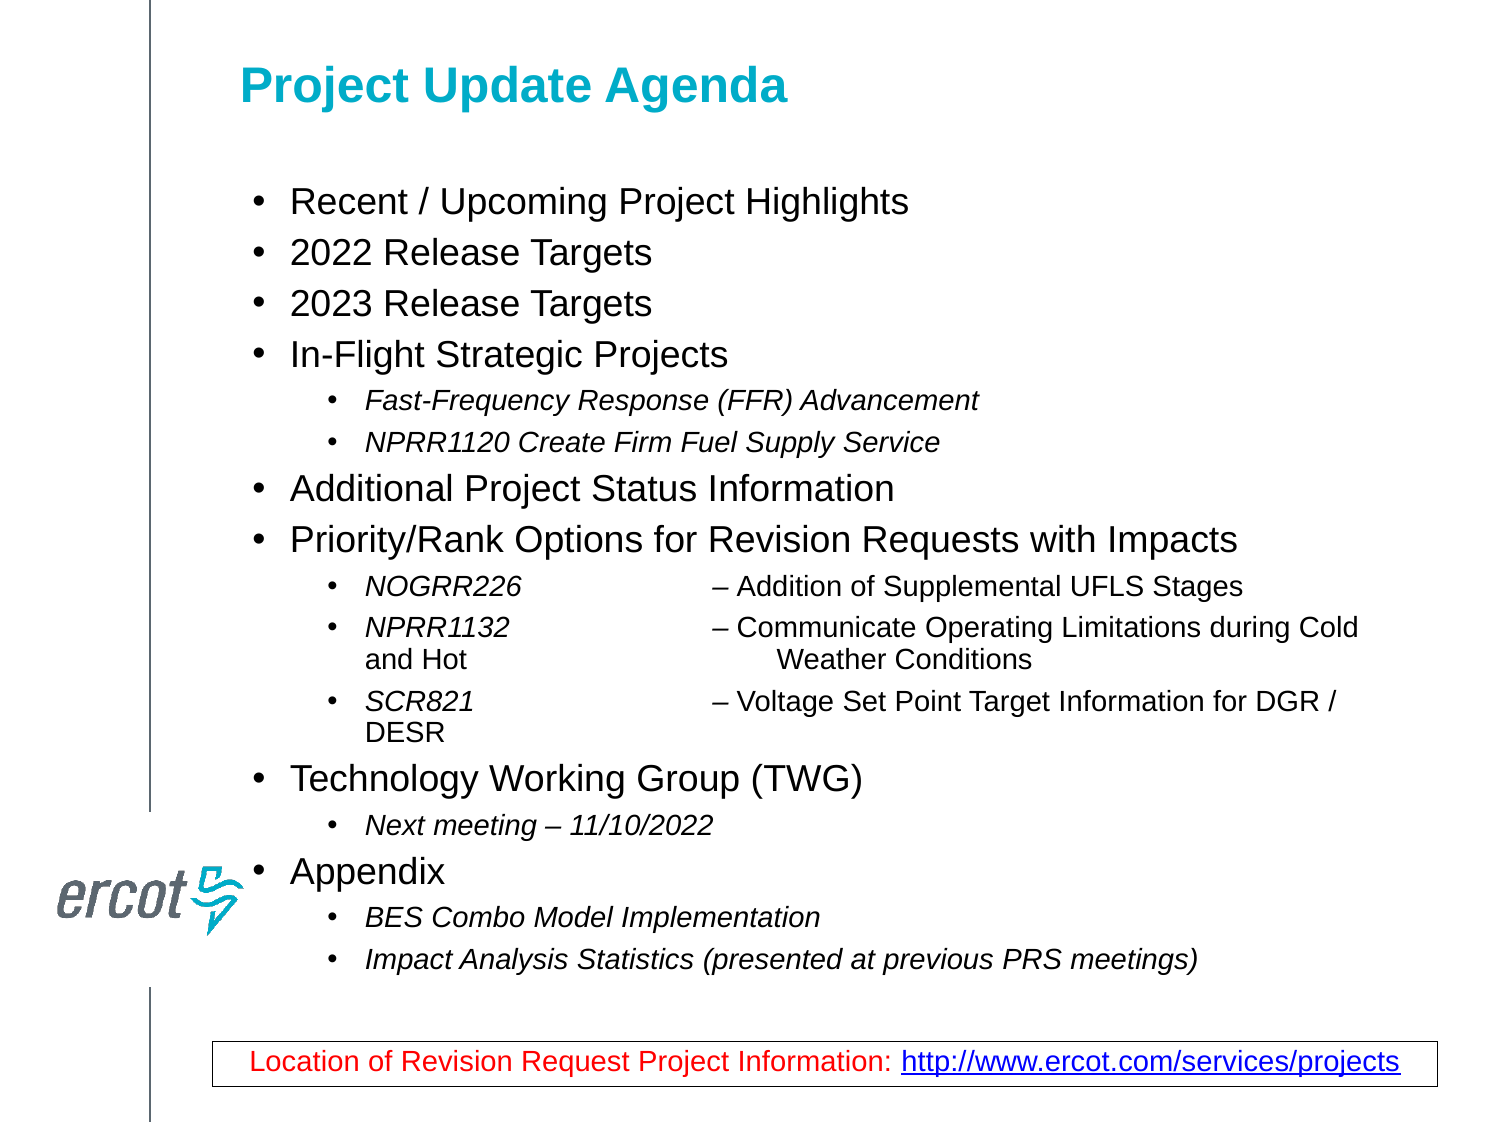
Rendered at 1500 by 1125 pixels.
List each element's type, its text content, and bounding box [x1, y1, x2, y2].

list Recent / Upcoming Project Highlights 2022 Release Targets 2023 Release Targets In-Flight Strategic Projects Fast-Frequency Response (FFR) Advancement NPRR1120 Create Firm Fuel Supply Service Additional Project Status Information Priority/Rank Options for Revision Requests with Impacts NOGRR226 – Addition of Supplemental UFLS Stages NPRR1132 – Communicate Operating Limitations during Cold and Hot Weather Conditions SCR821 – Voltage Set Point Target Information for DGR / DESR Technology Working Group (TWG) Next meeting – 11/10/2022 Appendix BES Combo Model Implementation Impact Analysis Statistics (presented at previous PRS meetings) [162, 174, 1375, 1025]
text_box Location of Revision Request Project Information: http://www.ercot.com/services/projects [212, 1041, 1438, 1087]
text_box Project Update Agenda [225, 52, 938, 125]
picture [53, 862, 162, 938]
